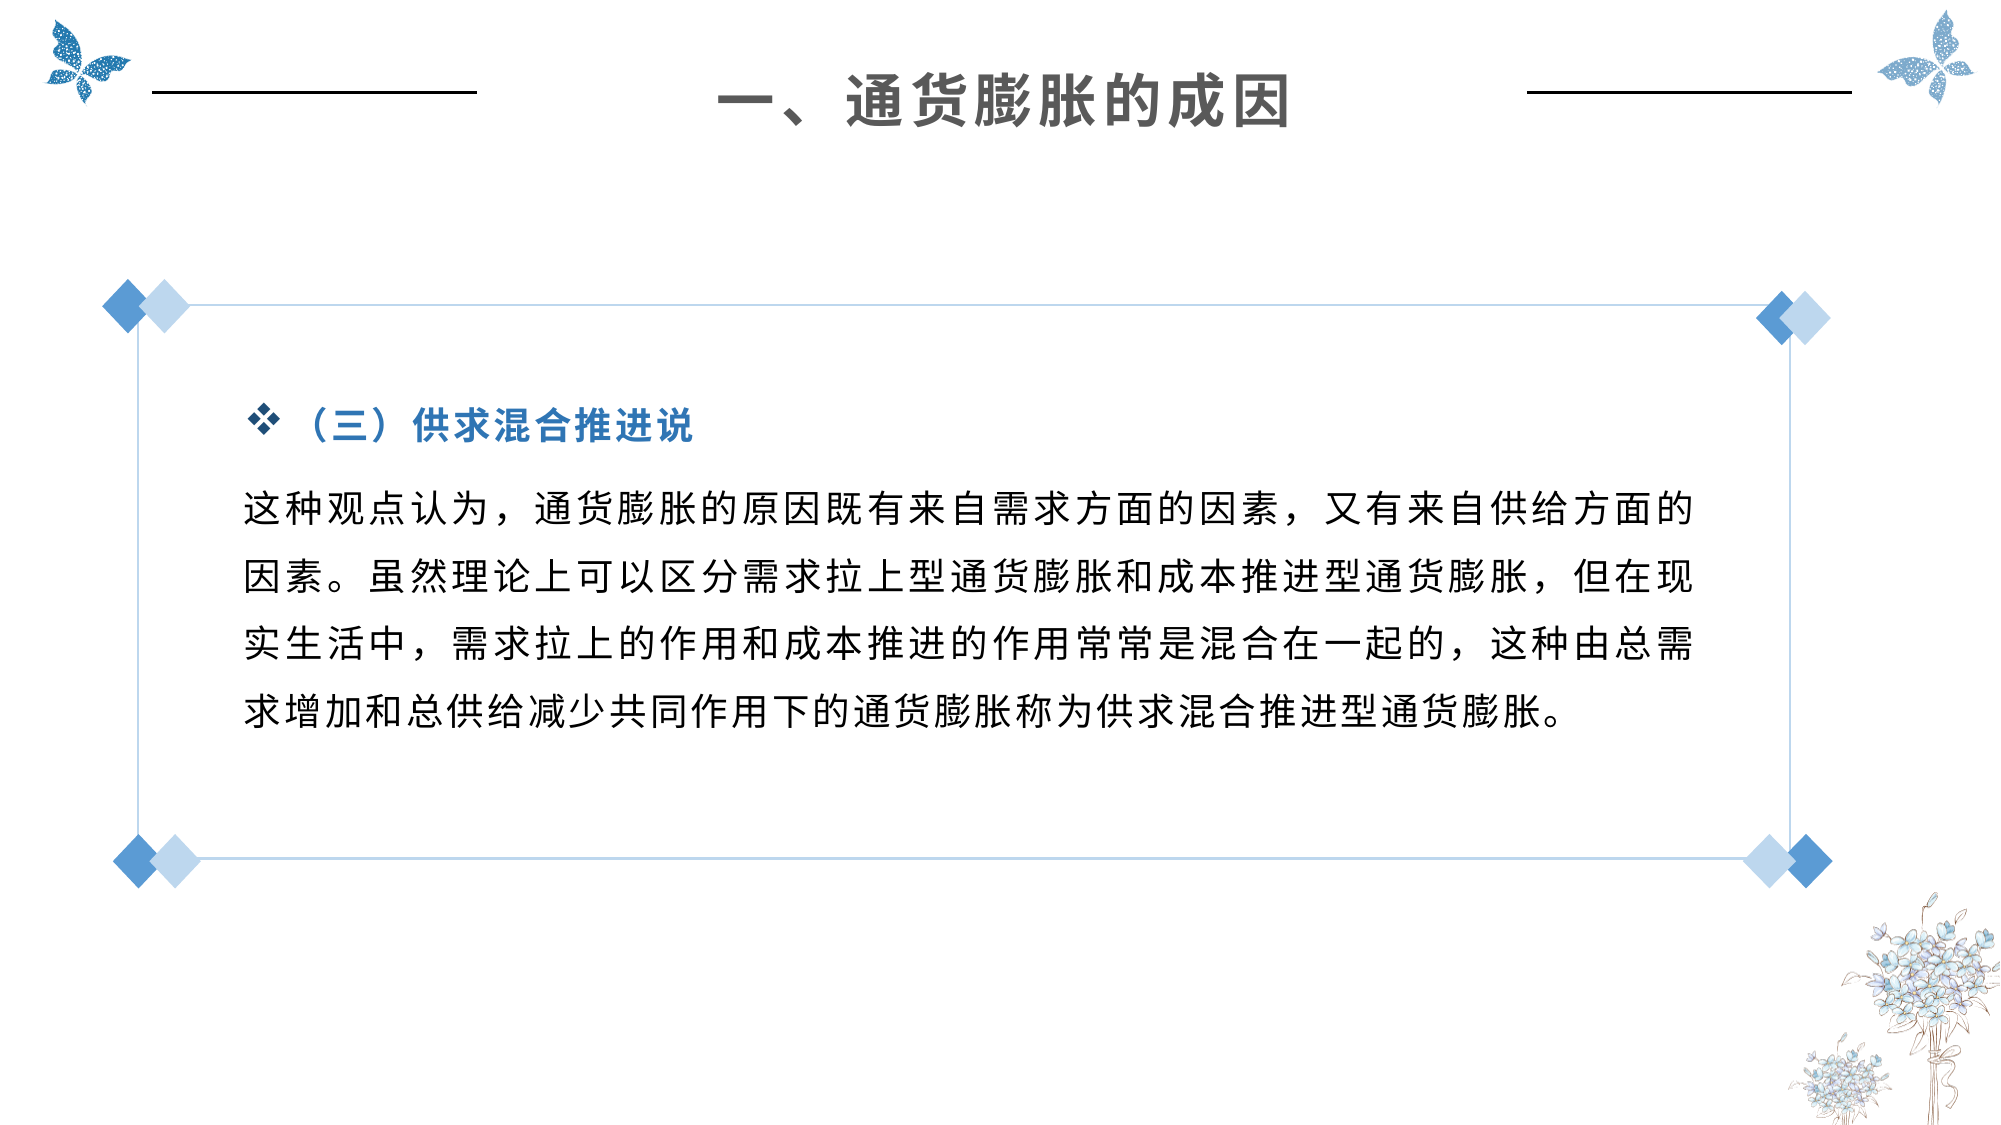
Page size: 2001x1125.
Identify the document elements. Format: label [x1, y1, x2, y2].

text_box [151, 55, 1852, 142]
text_box [102, 278, 1833, 889]
picture [1788, 892, 2000, 1125]
